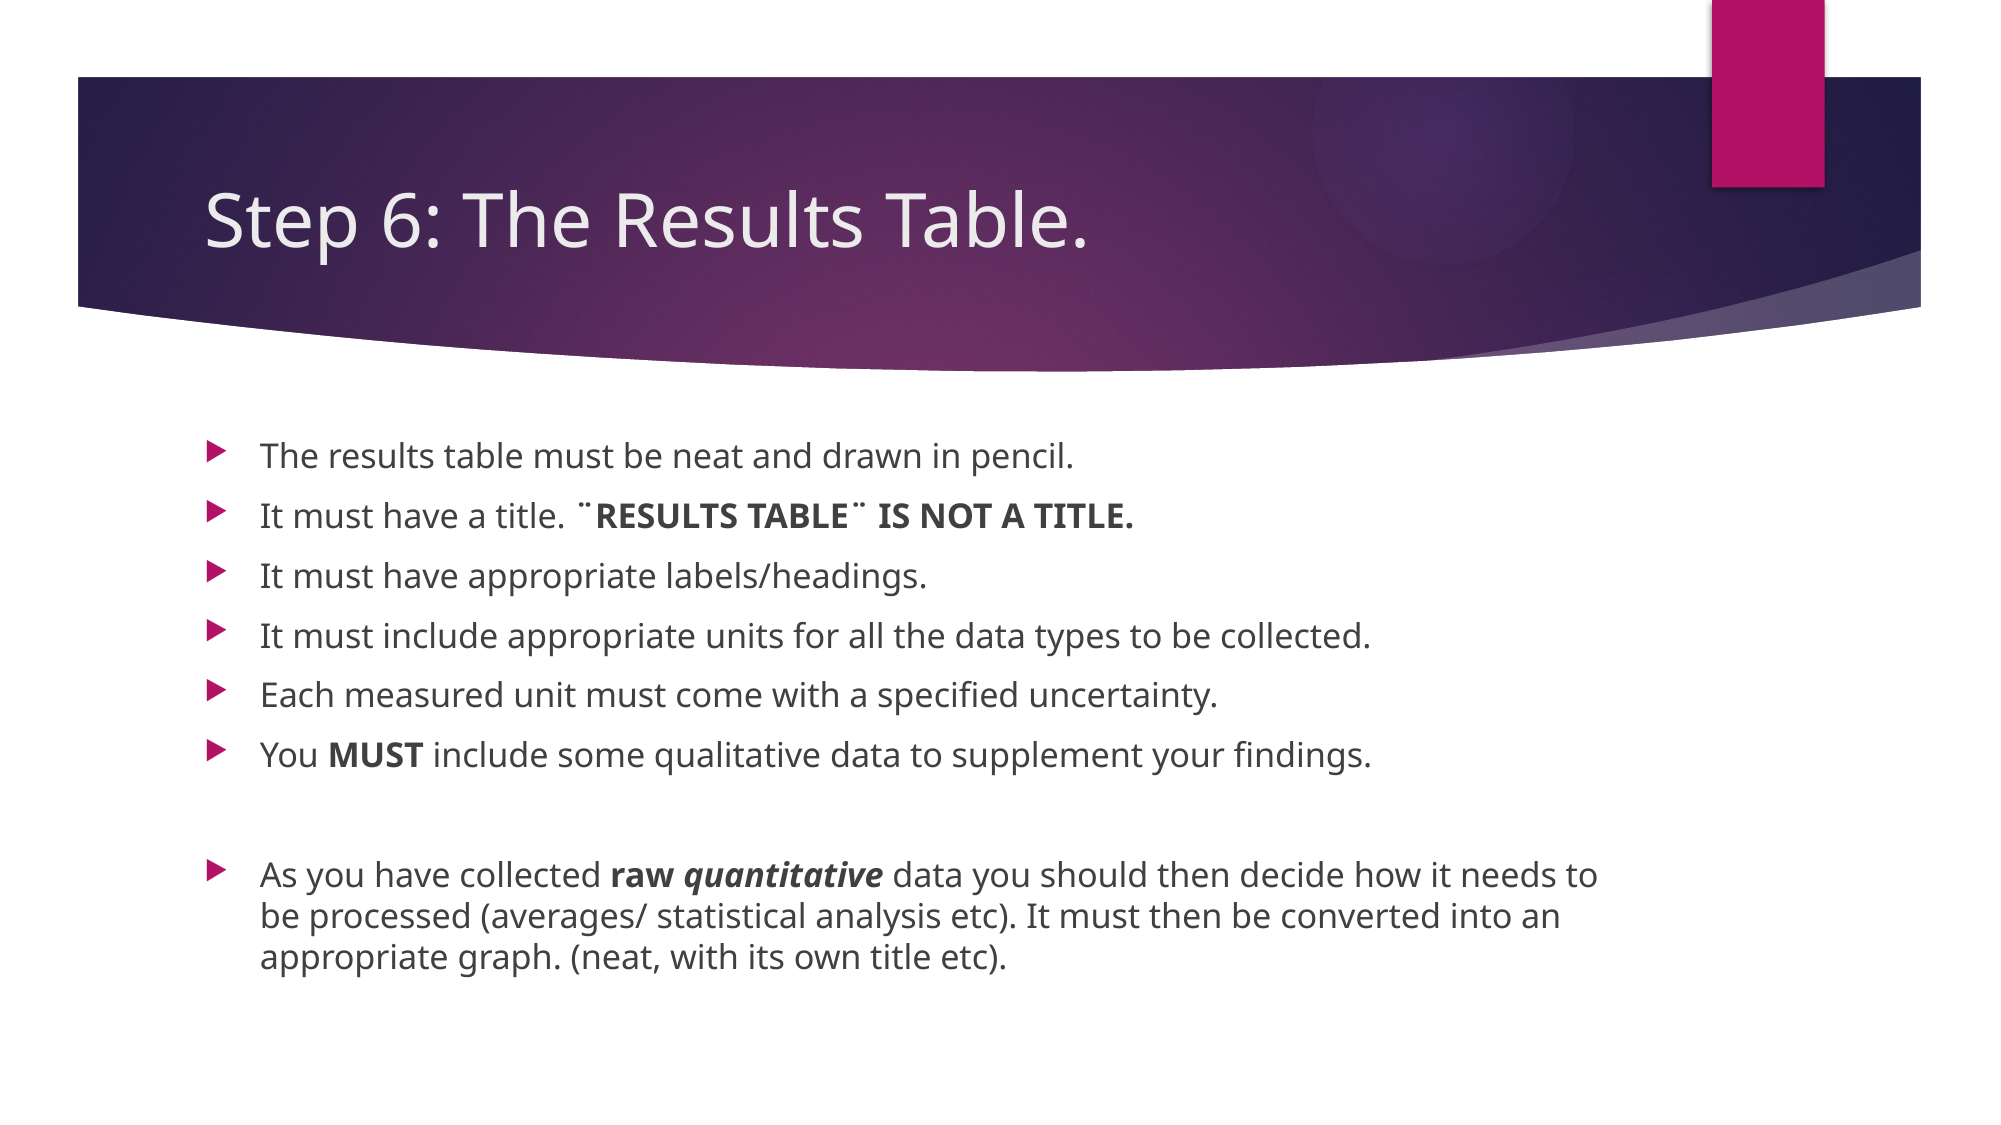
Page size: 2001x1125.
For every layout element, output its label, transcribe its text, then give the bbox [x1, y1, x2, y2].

title Step 6: The Results Table. [189, 159, 1627, 276]
list The results table must be neat and drawn in pencil. It must have a title. ¨RESULTS TABLE¨ IS NOT A TITLE. It must have appropriate labels/headings. It must include appropriate units for all the data types to be collected. Each measured unit must come with a specified uncertainty. You MUST include some qualitative data to supplement your findings. As you have collected raw quantitative data you should then decide how it needs to be processed (averages/ statistical analysis etc). It must then be converted into an appropriate graph. (neat, with its own title etc). [189, 427, 1638, 988]
